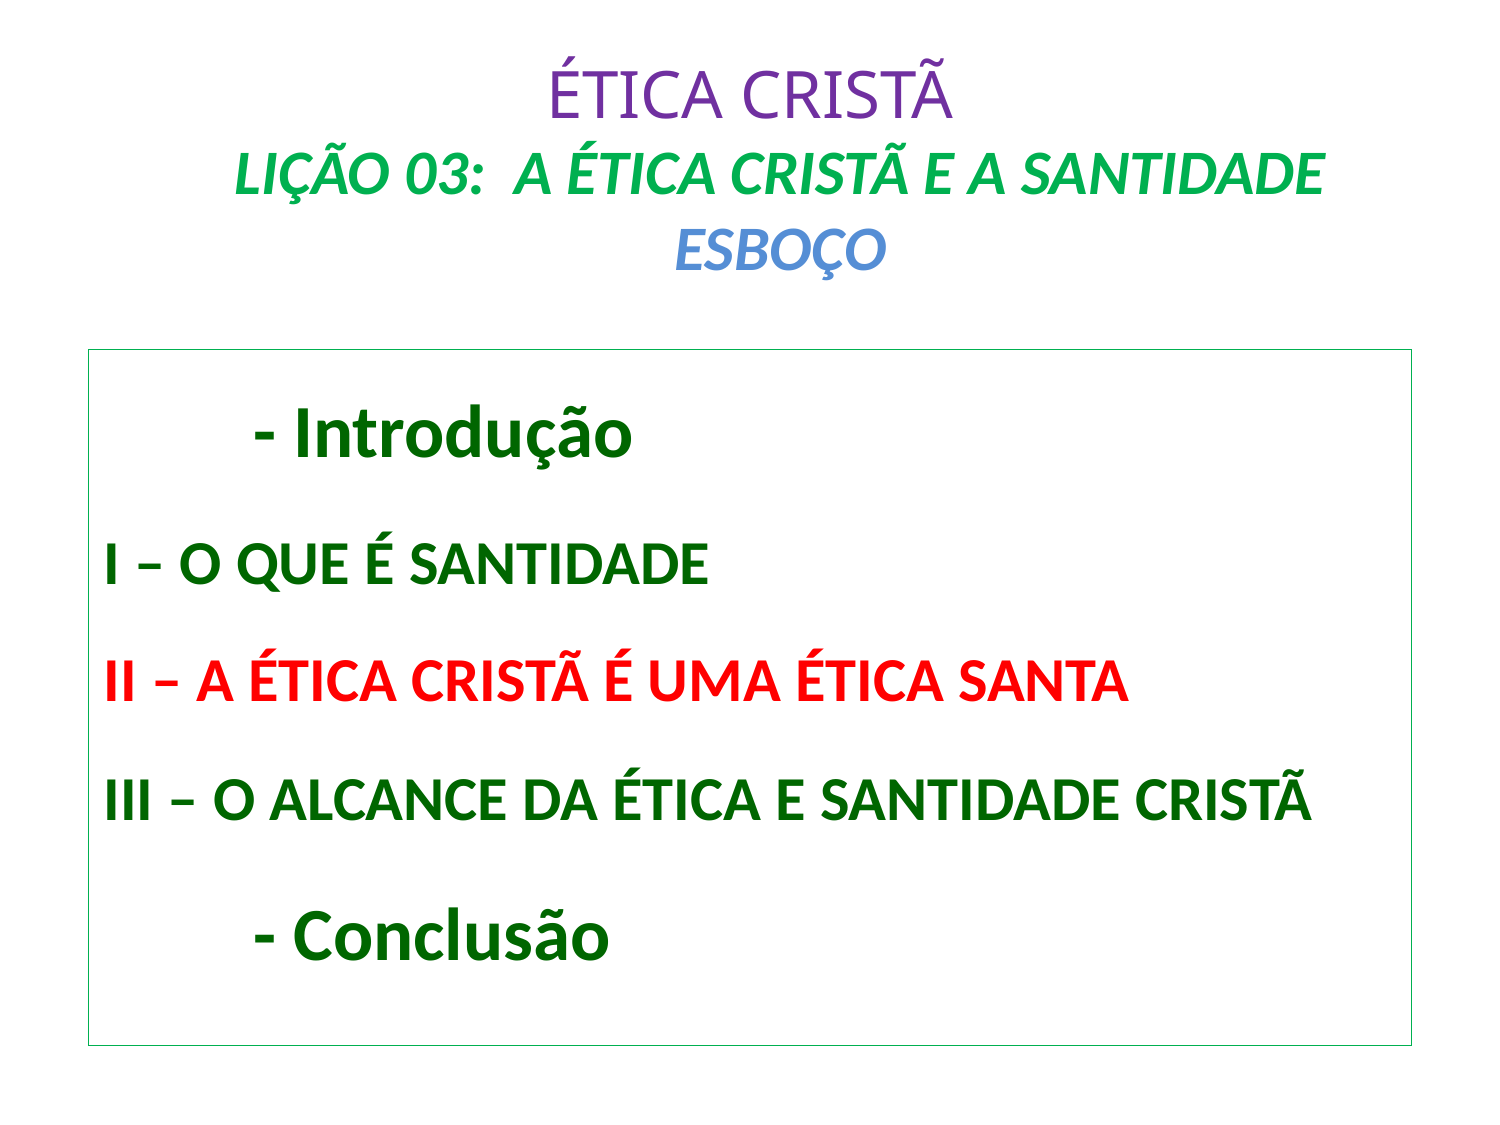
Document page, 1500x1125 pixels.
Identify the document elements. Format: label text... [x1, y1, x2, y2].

list - Introdução I – O QUE É SANTIDADE II – A ÉTICA CRISTÃ É UMA ÉTICA SANTA III – O ALCANCE DA ÉTICA E SANTIDADE CRISTÃ - Conclusão [88, 349, 1412, 1046]
title ÉTICA CRISTÃ LIÇÃO 03: A ÉTICA CRISTÃ E A SANTIDADE ESBOÇO [75, 45, 1425, 291]
